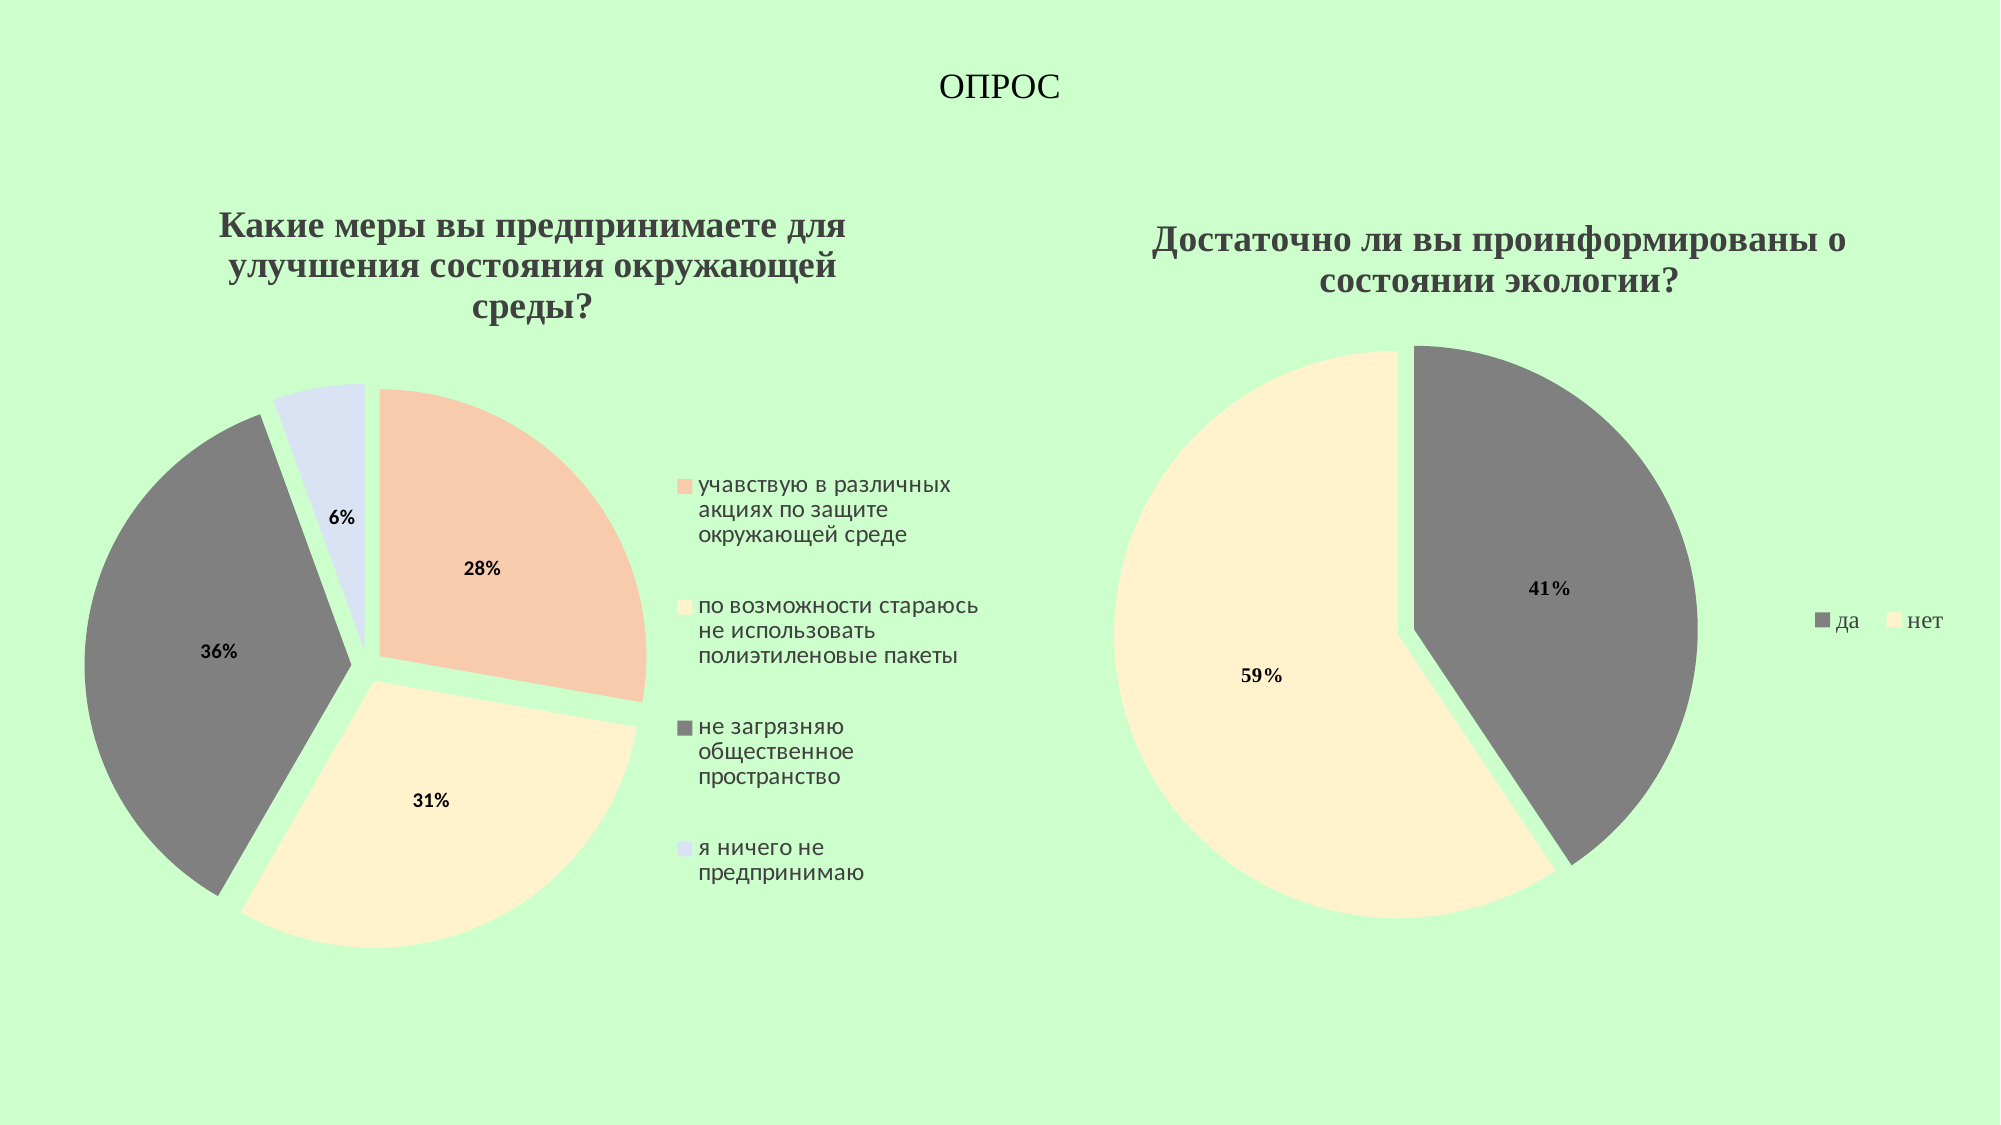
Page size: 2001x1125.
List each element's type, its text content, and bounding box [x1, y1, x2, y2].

chart [1022, 168, 1969, 996]
title ОПРОС [137, 59, 1863, 114]
chart [65, 168, 1001, 996]
